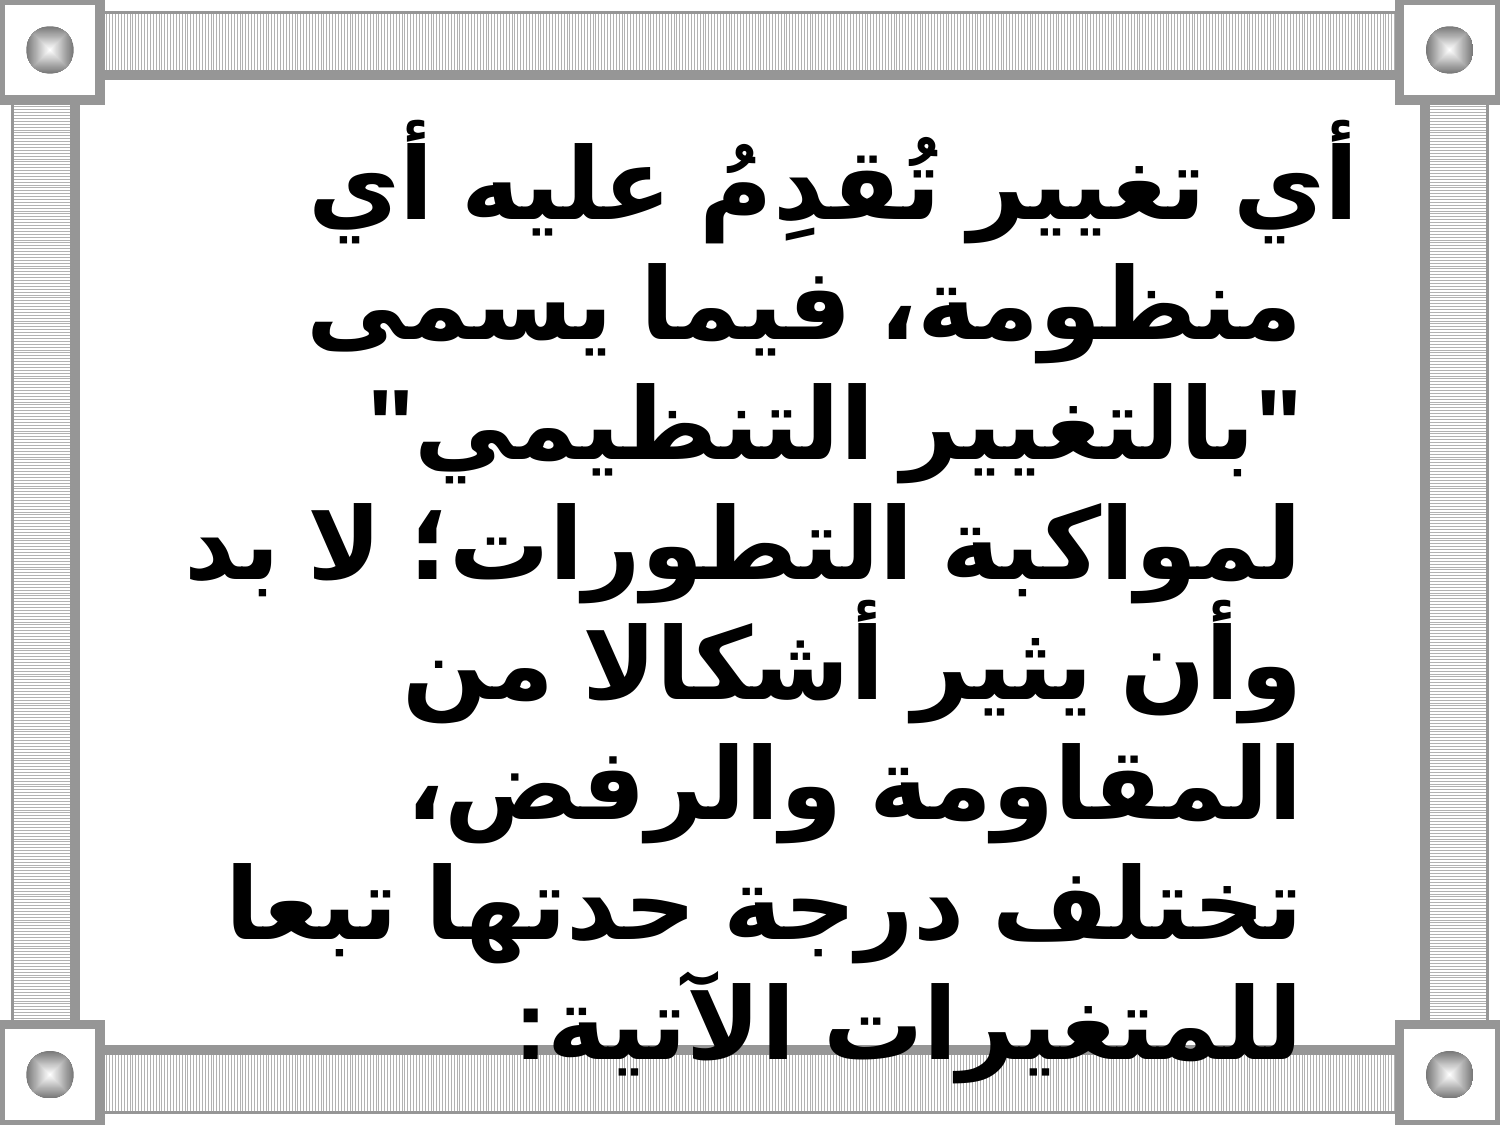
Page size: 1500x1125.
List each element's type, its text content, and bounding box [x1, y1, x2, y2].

list أي تغيير تُقدِمُ عليه أي منظومة، فيما يسمى "بالتغيير التنظيمي" لمواكبة التطورات؛ لا بد وأن يثير أشكالا من المقاومة والرفض، تختلف درجة حدتها تبعا للمتغيرات الآتية: [99, 112, 1375, 975]
